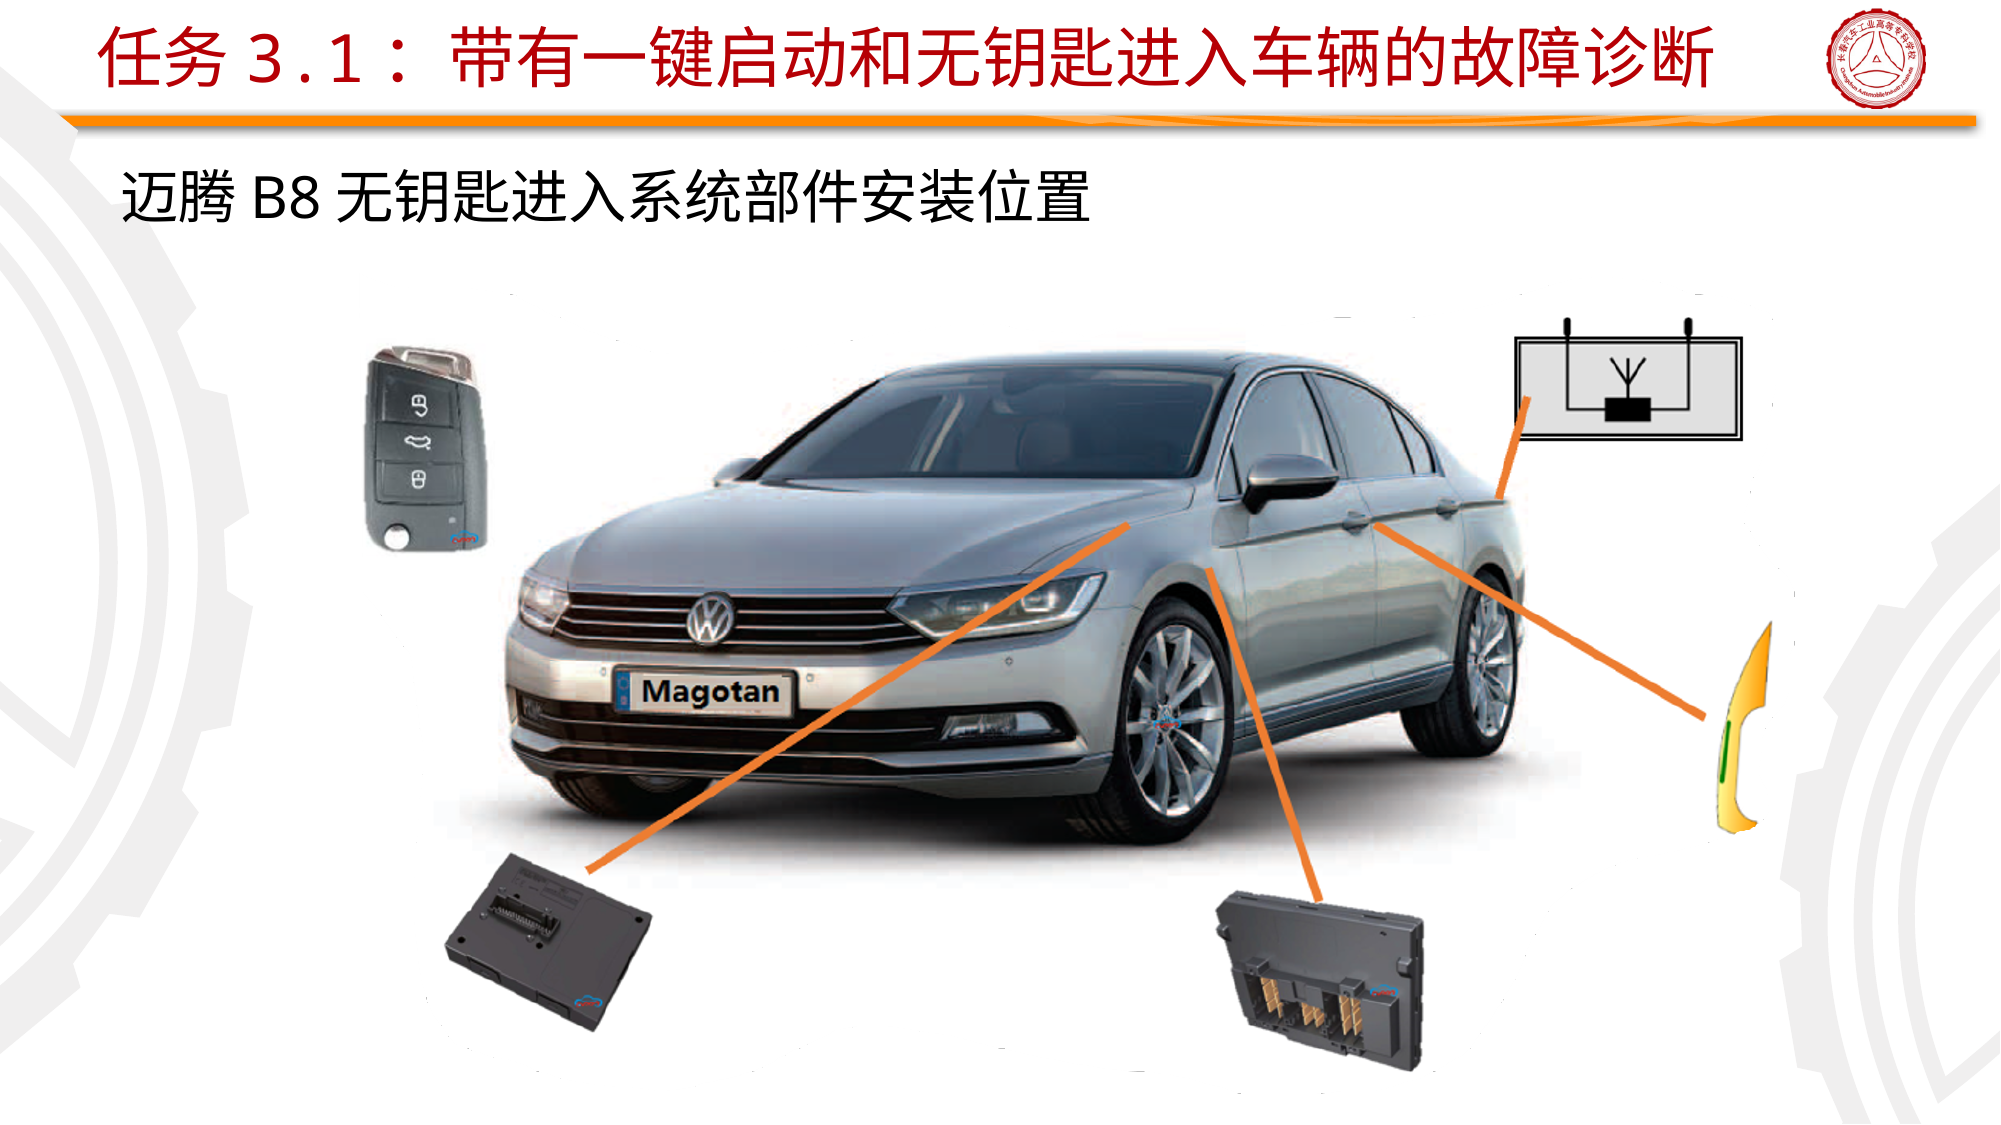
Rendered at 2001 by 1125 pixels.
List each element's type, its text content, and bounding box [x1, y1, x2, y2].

picture [1826, 8, 1926, 109]
picture [359, 272, 1795, 1094]
text_box 迈腾B8无钥匙进入系统部件安装位置 [105, 160, 1257, 273]
text_box 任务3.1：带有一键启动和无钥匙进入车辆的故障诊断 [81, 17, 1767, 122]
